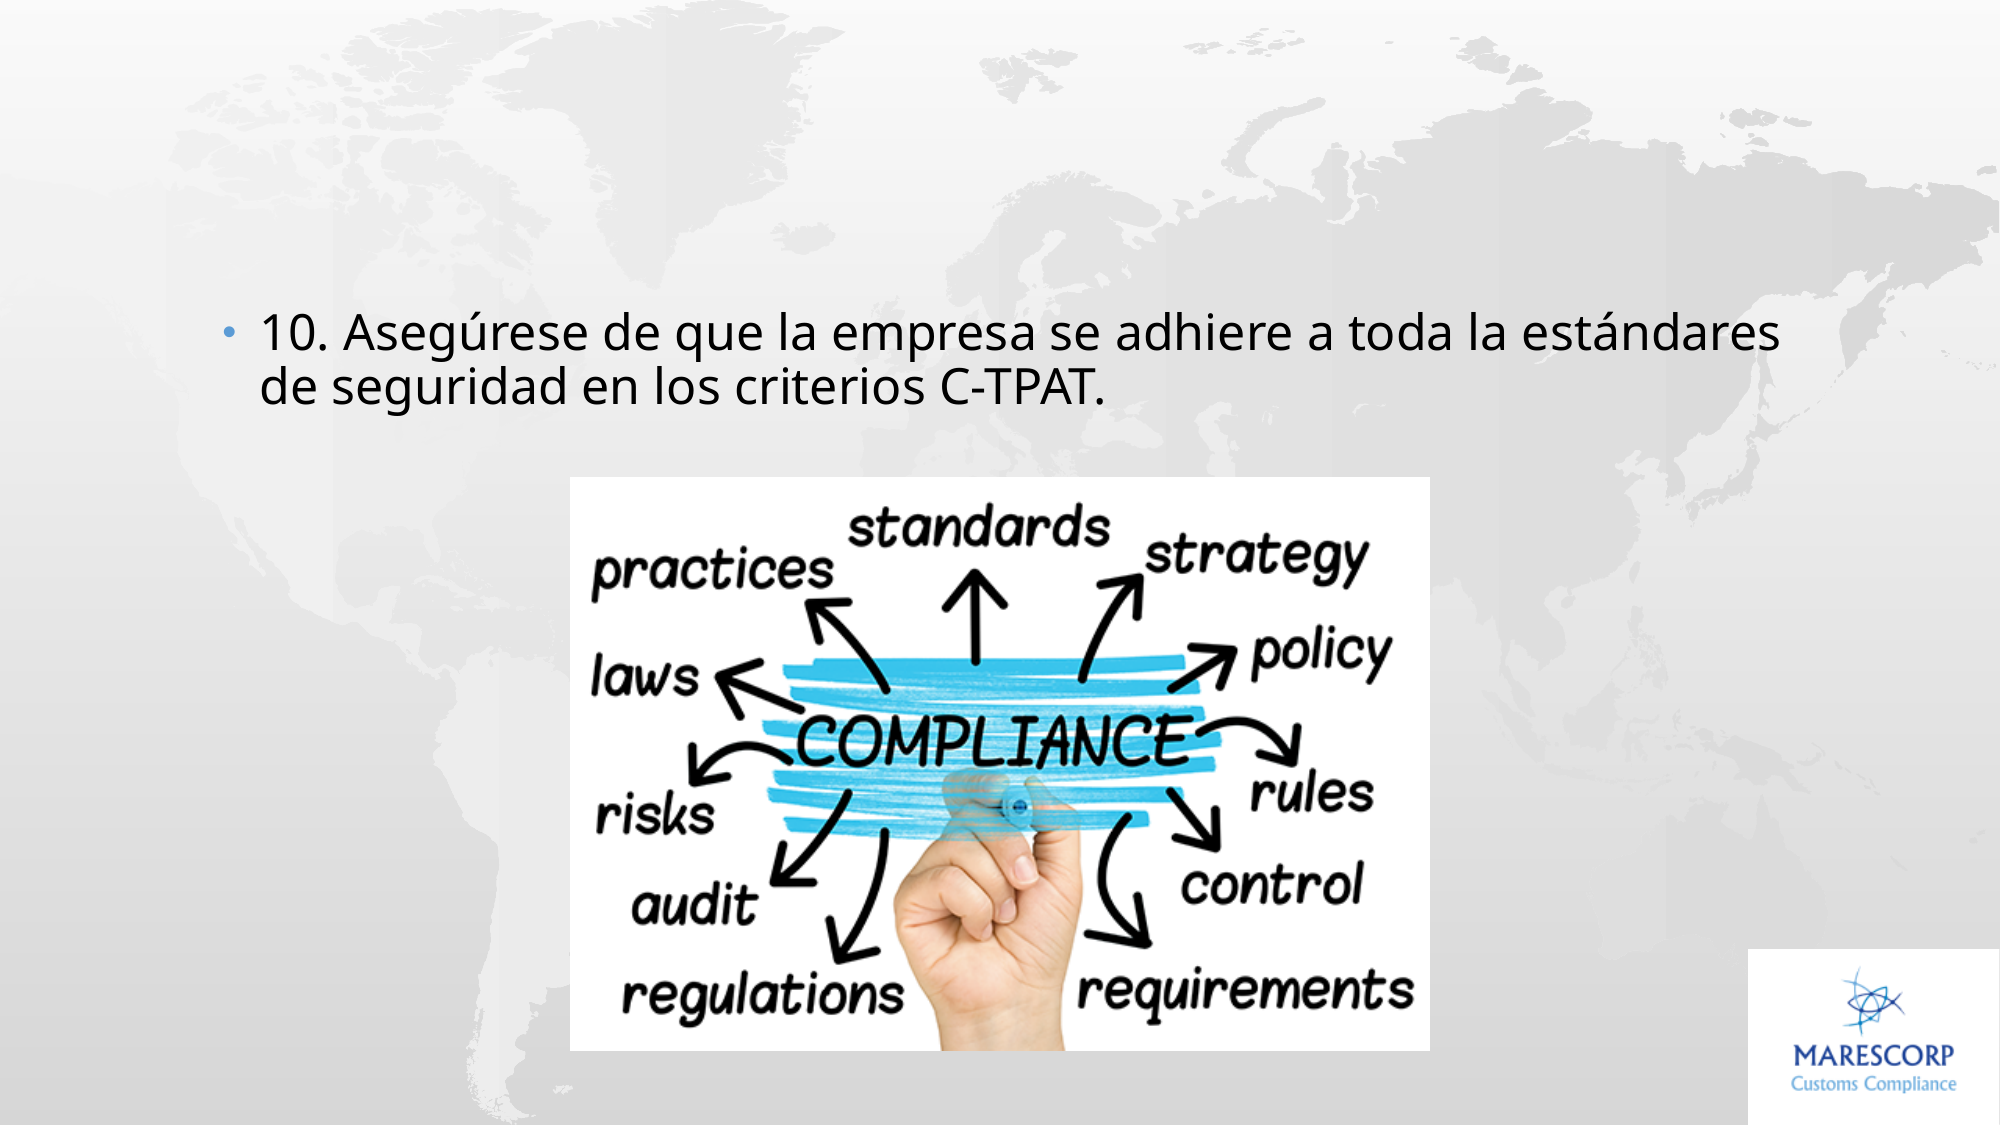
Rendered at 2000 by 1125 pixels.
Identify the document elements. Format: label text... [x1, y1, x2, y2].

picture [1748, 949, 2000, 1125]
picture [569, 477, 1430, 1051]
list 10. Asegúrese de que la empresa se adhiere a toda la estándares de seguridad en los criterios C-TPAT. [199, 299, 1800, 1013]
